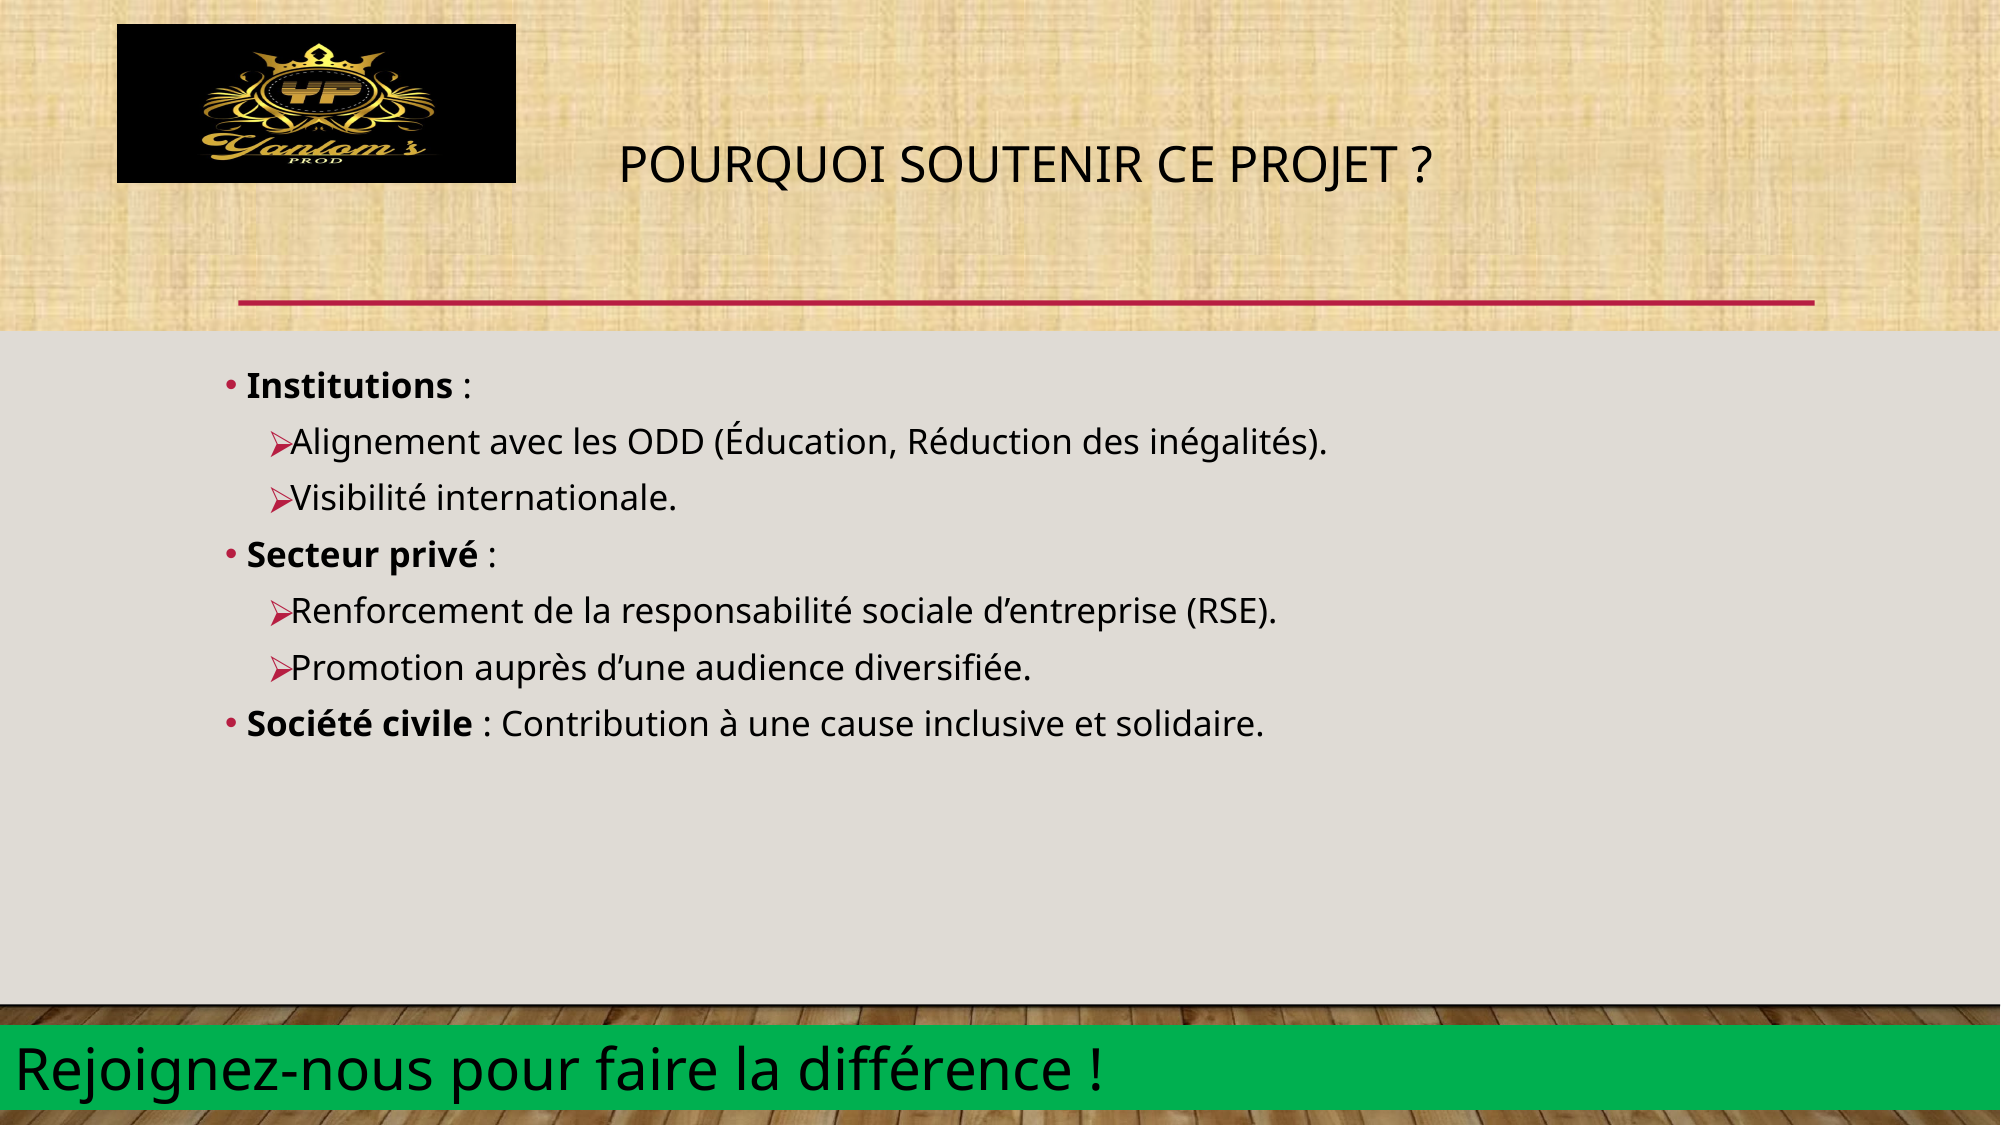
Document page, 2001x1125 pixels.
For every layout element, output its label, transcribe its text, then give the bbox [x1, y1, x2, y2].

picture [117, 24, 517, 183]
text_box Institutions : Alignement avec les ODD (Éducation, Réduction des inégalités). Visibilité internationale. Secteur privé : Renforcement de la responsabilité sociale d’entreprise (RSE). Promotion auprès d’une audience diversifiée. Société civile : Contribution à une cause inclusive et solidaire. [166, 265, 1743, 753]
picture [0, 1110, 2000, 1125]
picture [0, 1007, 2000, 1025]
text_box Rejoignez-nous pour faire la différence ! [0, 1025, 2000, 1110]
text_box POURQUOI SOUTENIR CE PROJET ? [238, 131, 1814, 304]
